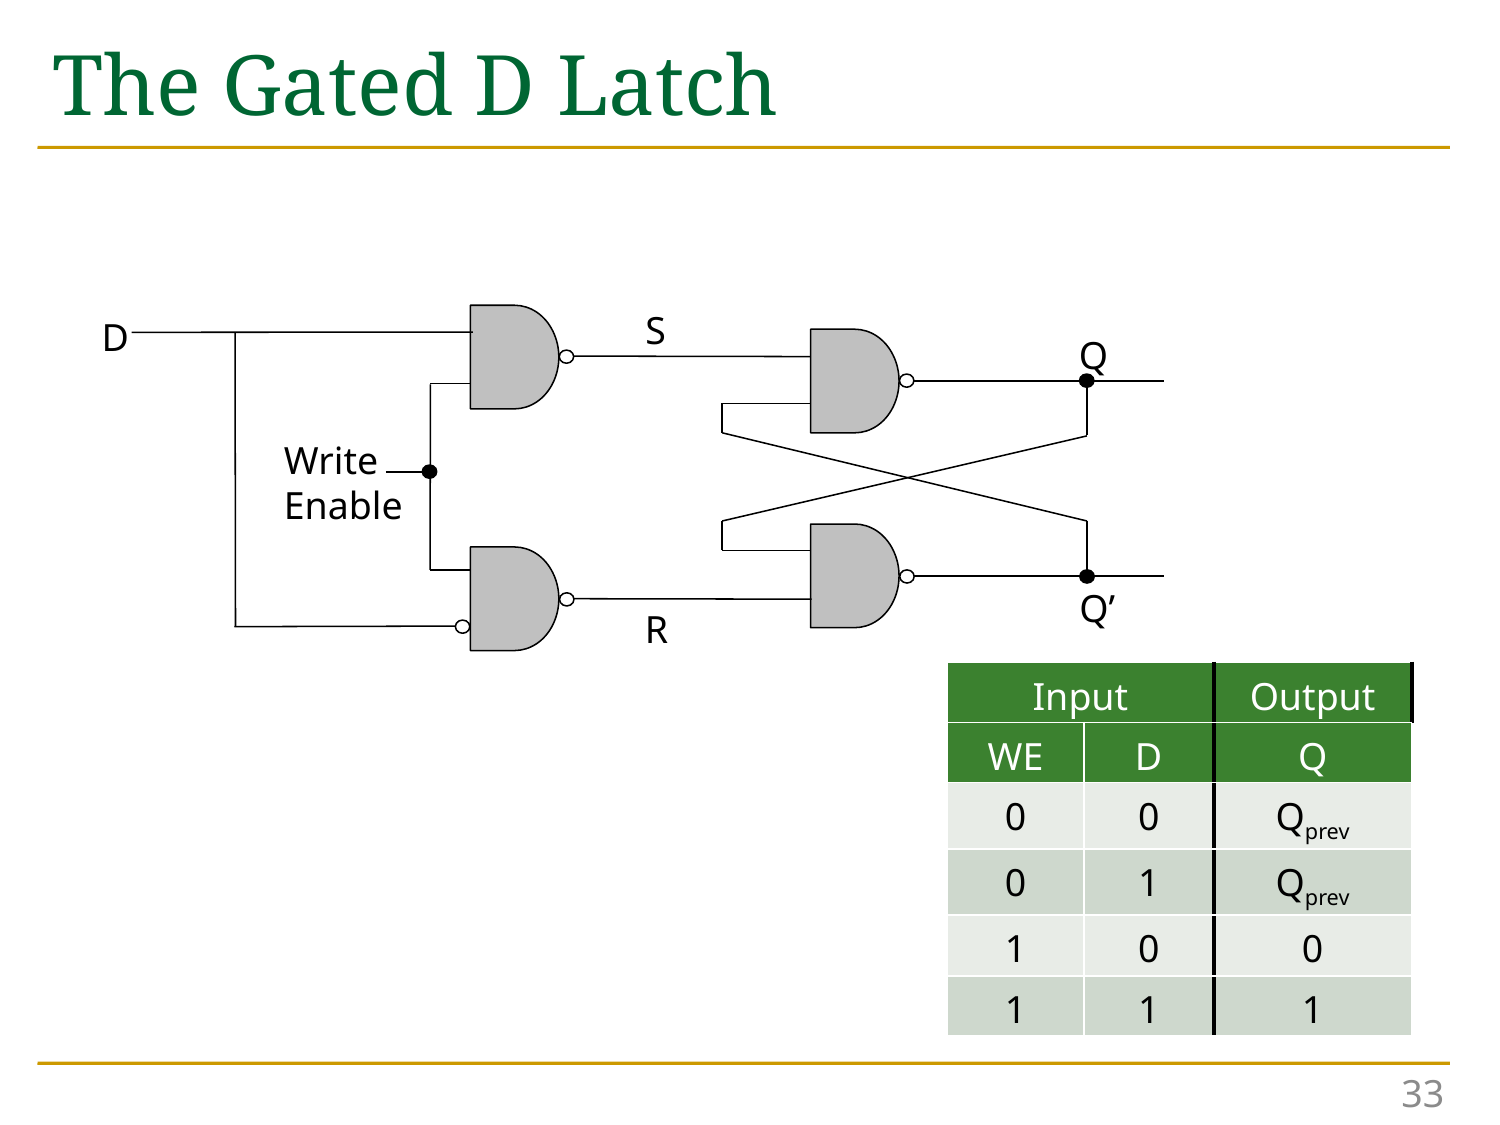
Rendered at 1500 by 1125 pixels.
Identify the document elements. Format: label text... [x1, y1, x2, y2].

table_cell 1 [948, 977, 1083, 1035]
table_cell D [1085, 723, 1212, 782]
table_cell 1 [1216, 977, 1411, 1035]
table_cell 0 [948, 850, 1083, 914]
table_header Output [1216, 663, 1410, 722]
table_cell 1 [1085, 977, 1212, 1035]
table_cell 0 [1085, 916, 1212, 975]
table_cell WE [948, 723, 1083, 782]
table_cell 0 [1085, 783, 1212, 848]
table_cell Q [1216, 723, 1411, 782]
title The Gated D Latch [37, 24, 1450, 200]
table_cell Qprev [1216, 850, 1411, 914]
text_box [87, 299, 1165, 660]
table_cell 0 [1216, 916, 1411, 975]
slide_number 33 [1121, 1066, 1460, 1125]
table_cell 1 [948, 916, 1083, 975]
table_cell Qprev [1216, 783, 1411, 848]
table_cell 0 [948, 783, 1083, 848]
table_cell 1 [1085, 850, 1212, 914]
table_header Input [948, 663, 1212, 722]
